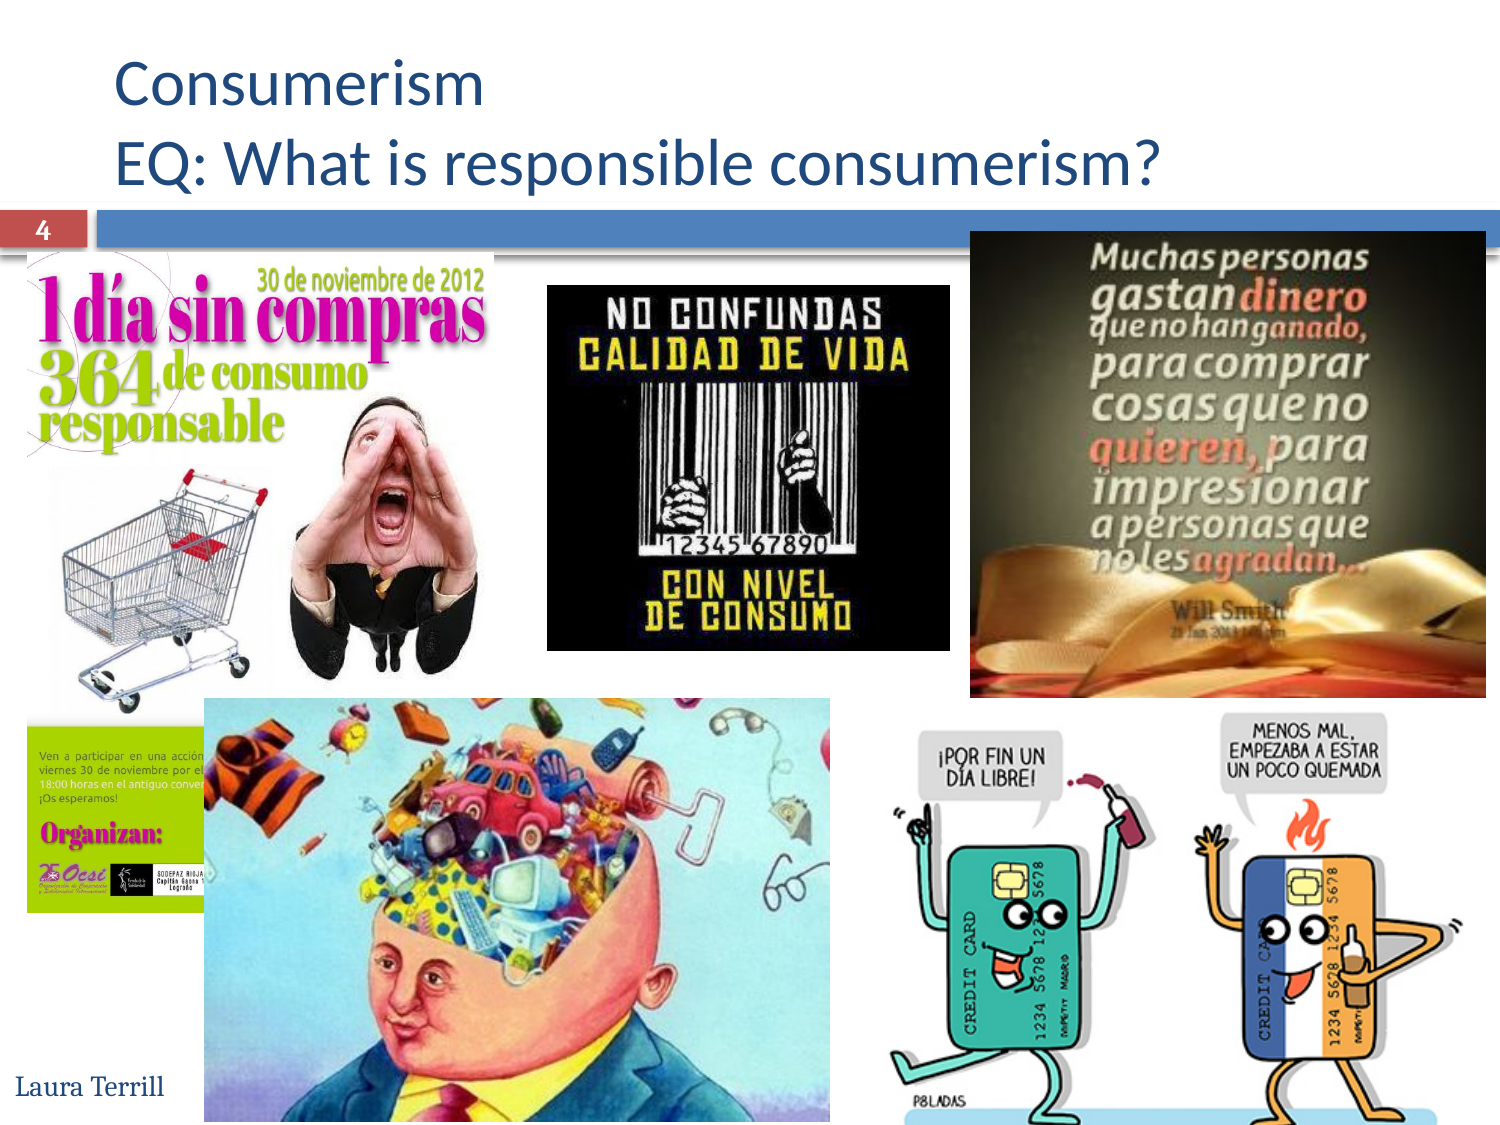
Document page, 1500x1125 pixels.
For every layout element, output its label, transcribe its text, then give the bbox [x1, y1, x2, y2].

title Consumerism EQ: What is responsible consumerism? [99, 37, 1438, 200]
picture [27, 231, 1500, 1125]
footer Laura Terrill [0, 1054, 198, 1115]
picture [547, 285, 951, 651]
slide_number 4 [0, 208, 88, 249]
